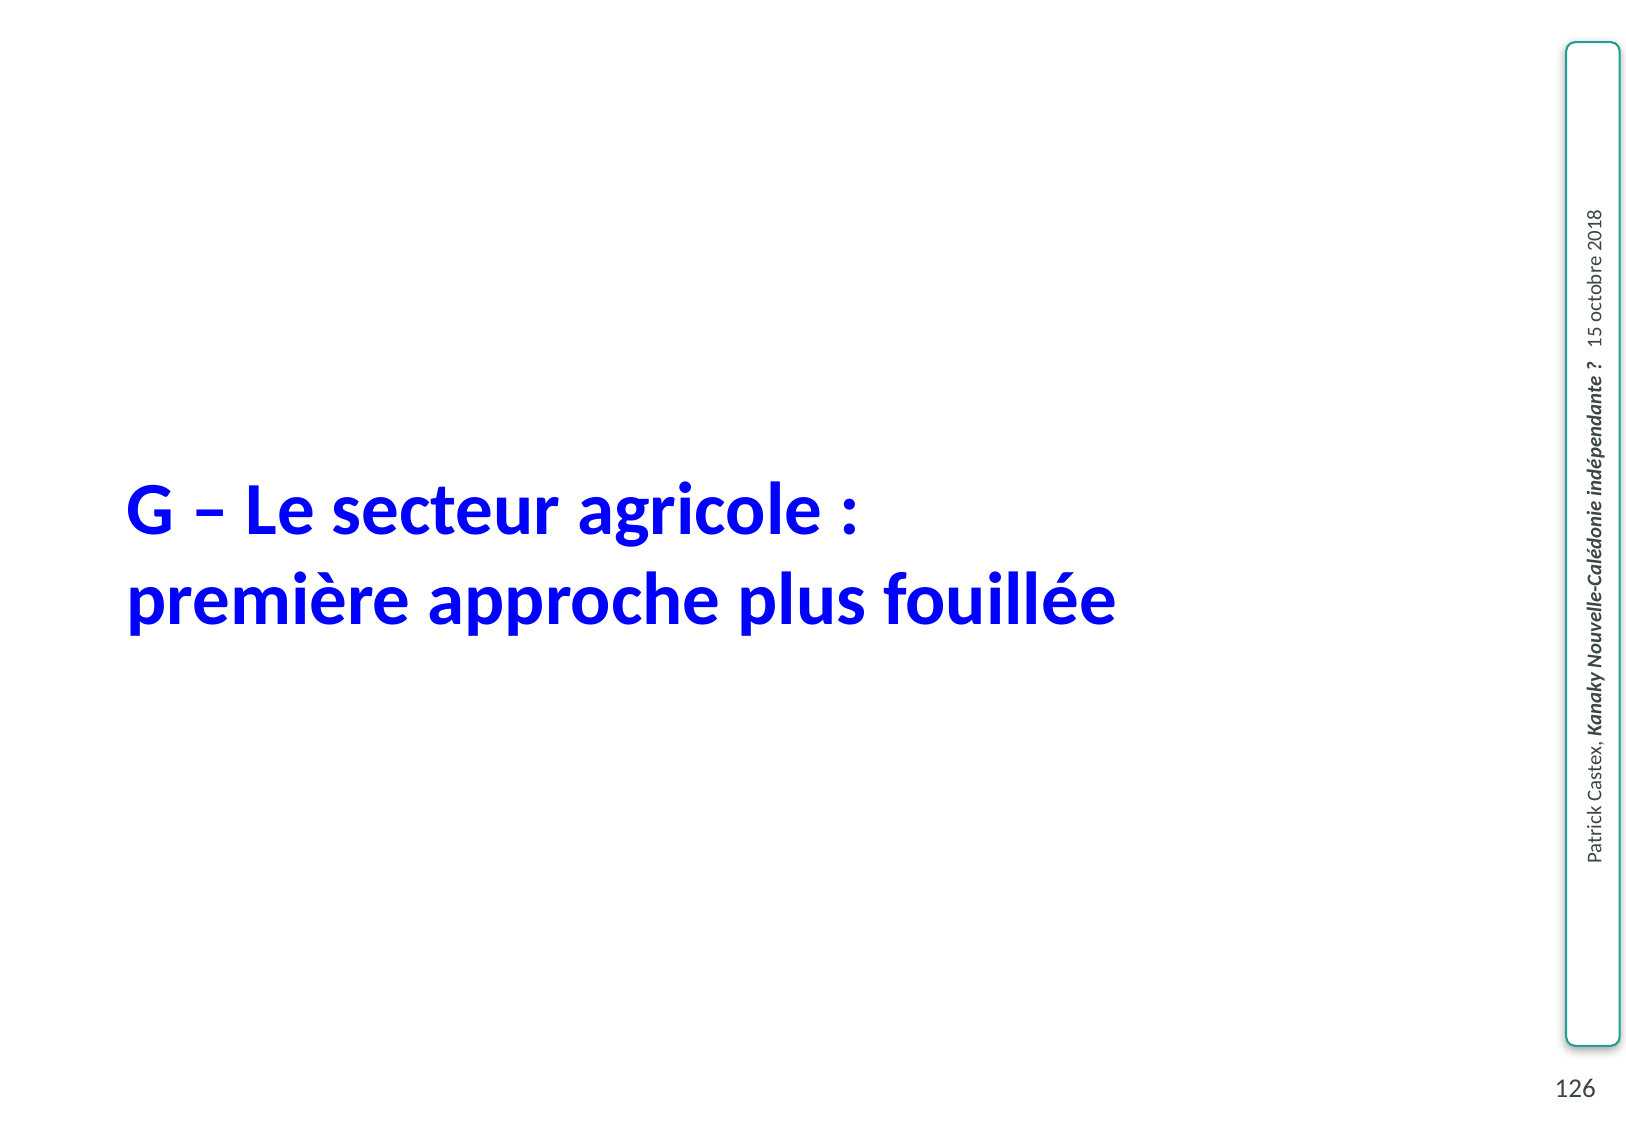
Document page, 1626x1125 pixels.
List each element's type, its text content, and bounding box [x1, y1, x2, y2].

title G – Le secteur agricole : première approche plus fouillée [111, 452, 1560, 697]
